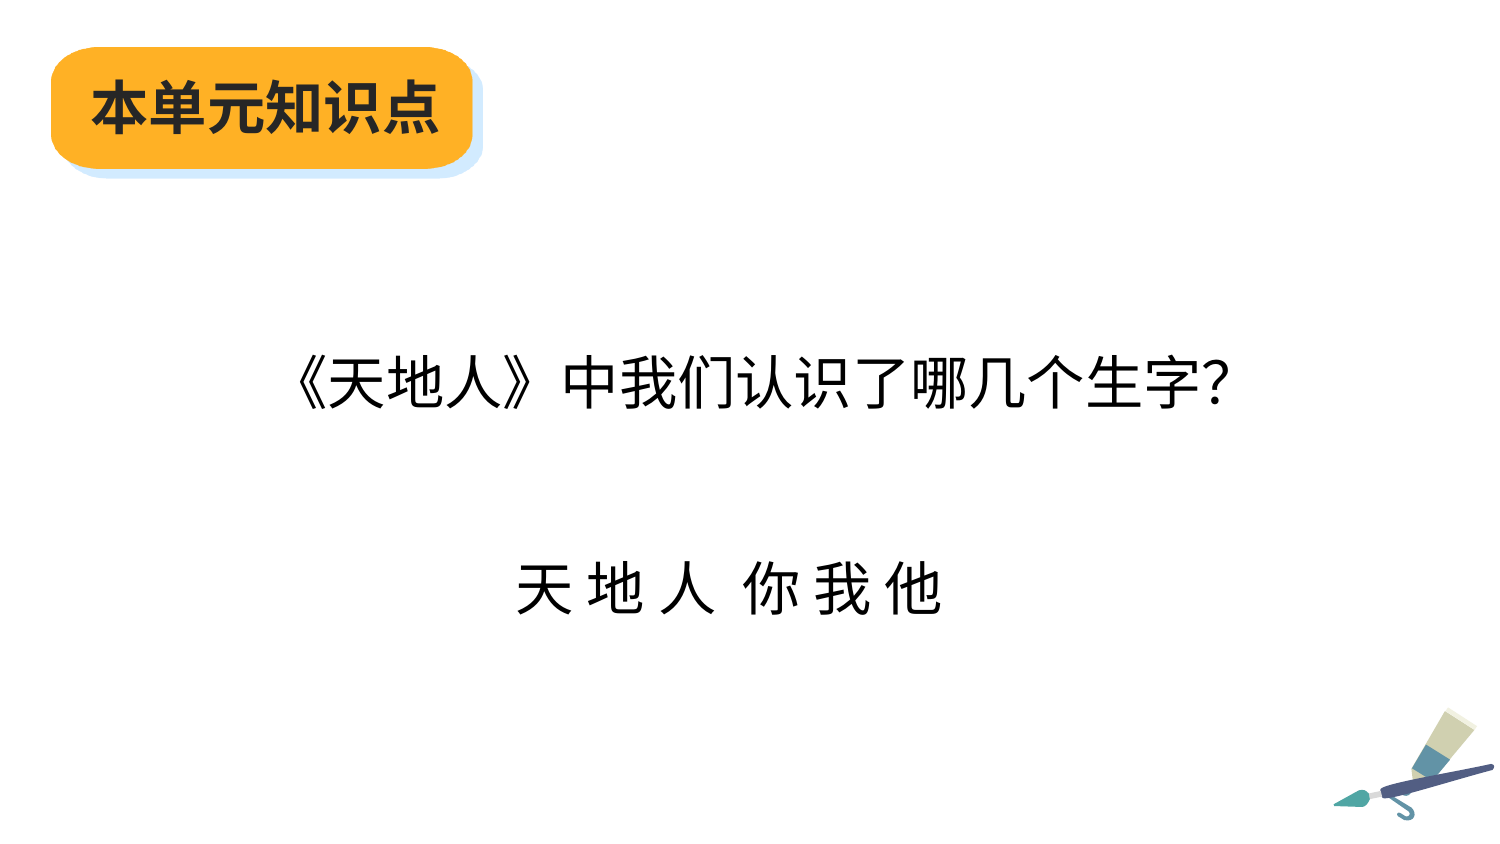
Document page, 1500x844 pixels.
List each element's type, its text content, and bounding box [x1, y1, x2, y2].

text_box 天 地 人 你 我 他 [504, 511, 955, 628]
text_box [1358, 708, 1481, 844]
picture [51, 47, 483, 179]
text_box 《天地人》中我们认识了哪几个生字？ [258, 305, 1272, 422]
